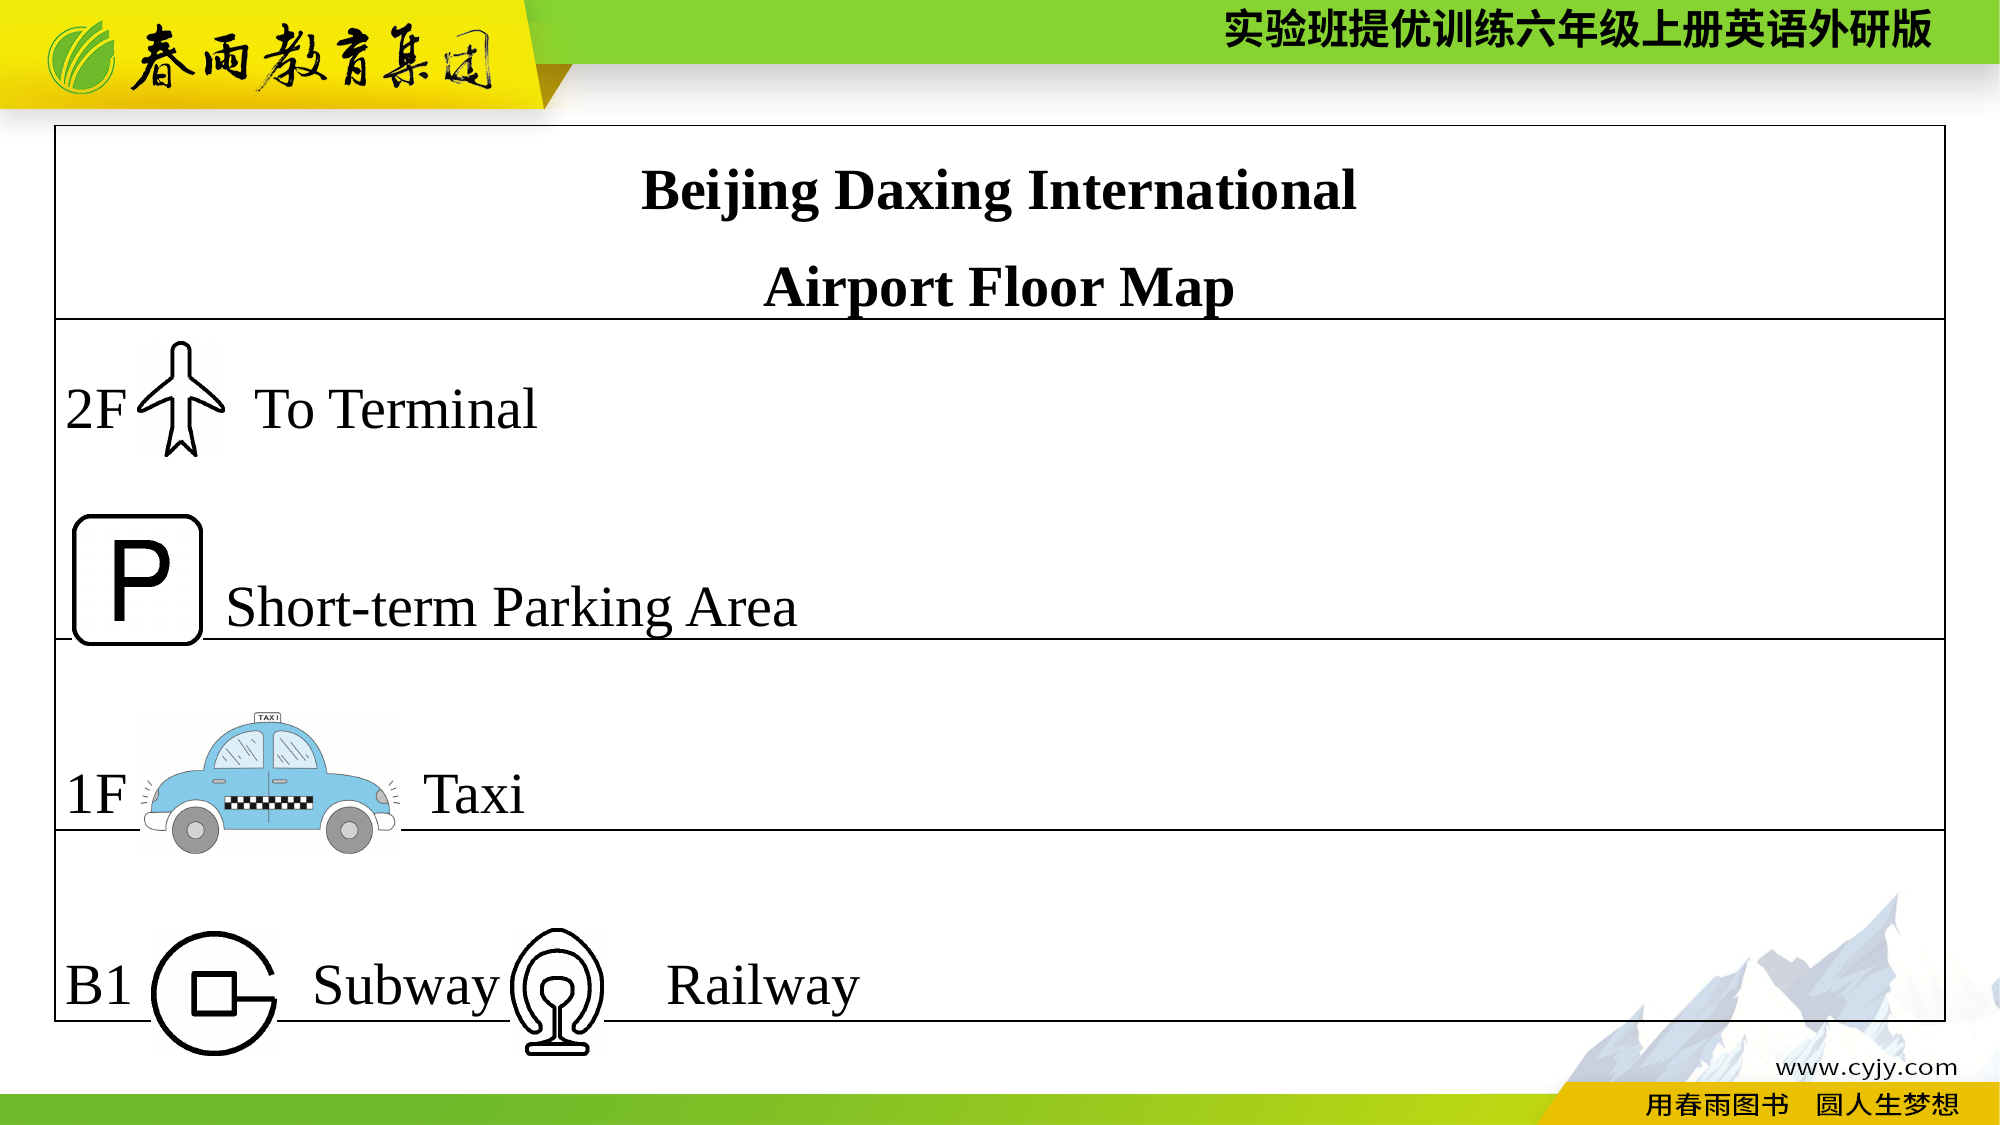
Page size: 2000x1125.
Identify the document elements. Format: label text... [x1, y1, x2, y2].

table_cell 1F Taxi [56, 640, 1944, 829]
picture [0, 0, 2000, 1125]
table_header Beijing Daxing International Airport Floor Map [56, 126, 1944, 318]
table_cell 2F To Terminal Short-term Parking Area [56, 320, 1944, 638]
table_cell B1 Subway Railway [56, 831, 1944, 1020]
